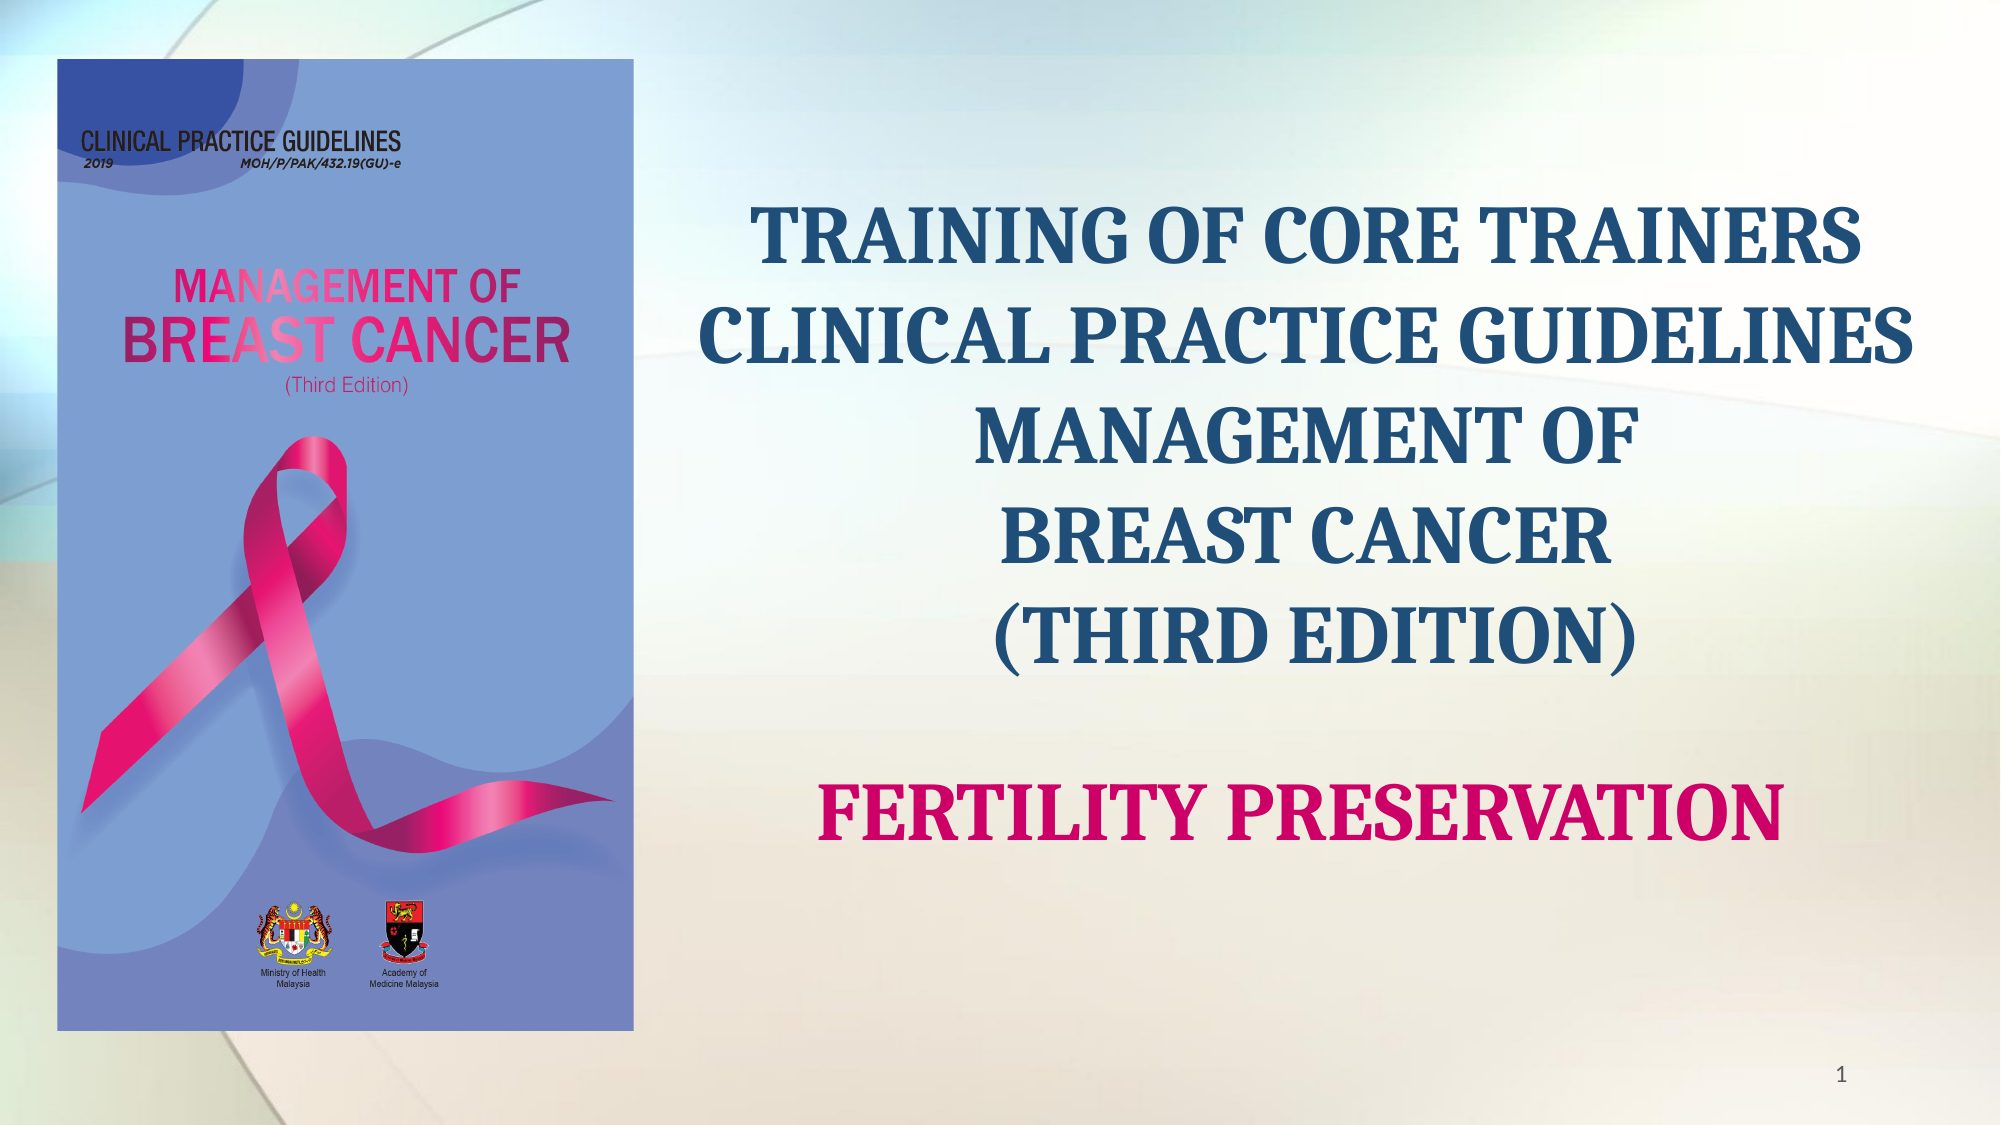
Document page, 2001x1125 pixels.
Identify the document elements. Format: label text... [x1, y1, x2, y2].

title TRAINING OF CORE TRAINERS CLINICAL PRACTICE GUIDELINES MANAGEMENT OF BREAST CANCER (THIRD EDITION) [657, 135, 1974, 726]
picture [0, 0, 2001, 1125]
slide_number 1 [1325, 1042, 1863, 1103]
subtitle FERTILITY PRESERVATION [643, 760, 1960, 1033]
